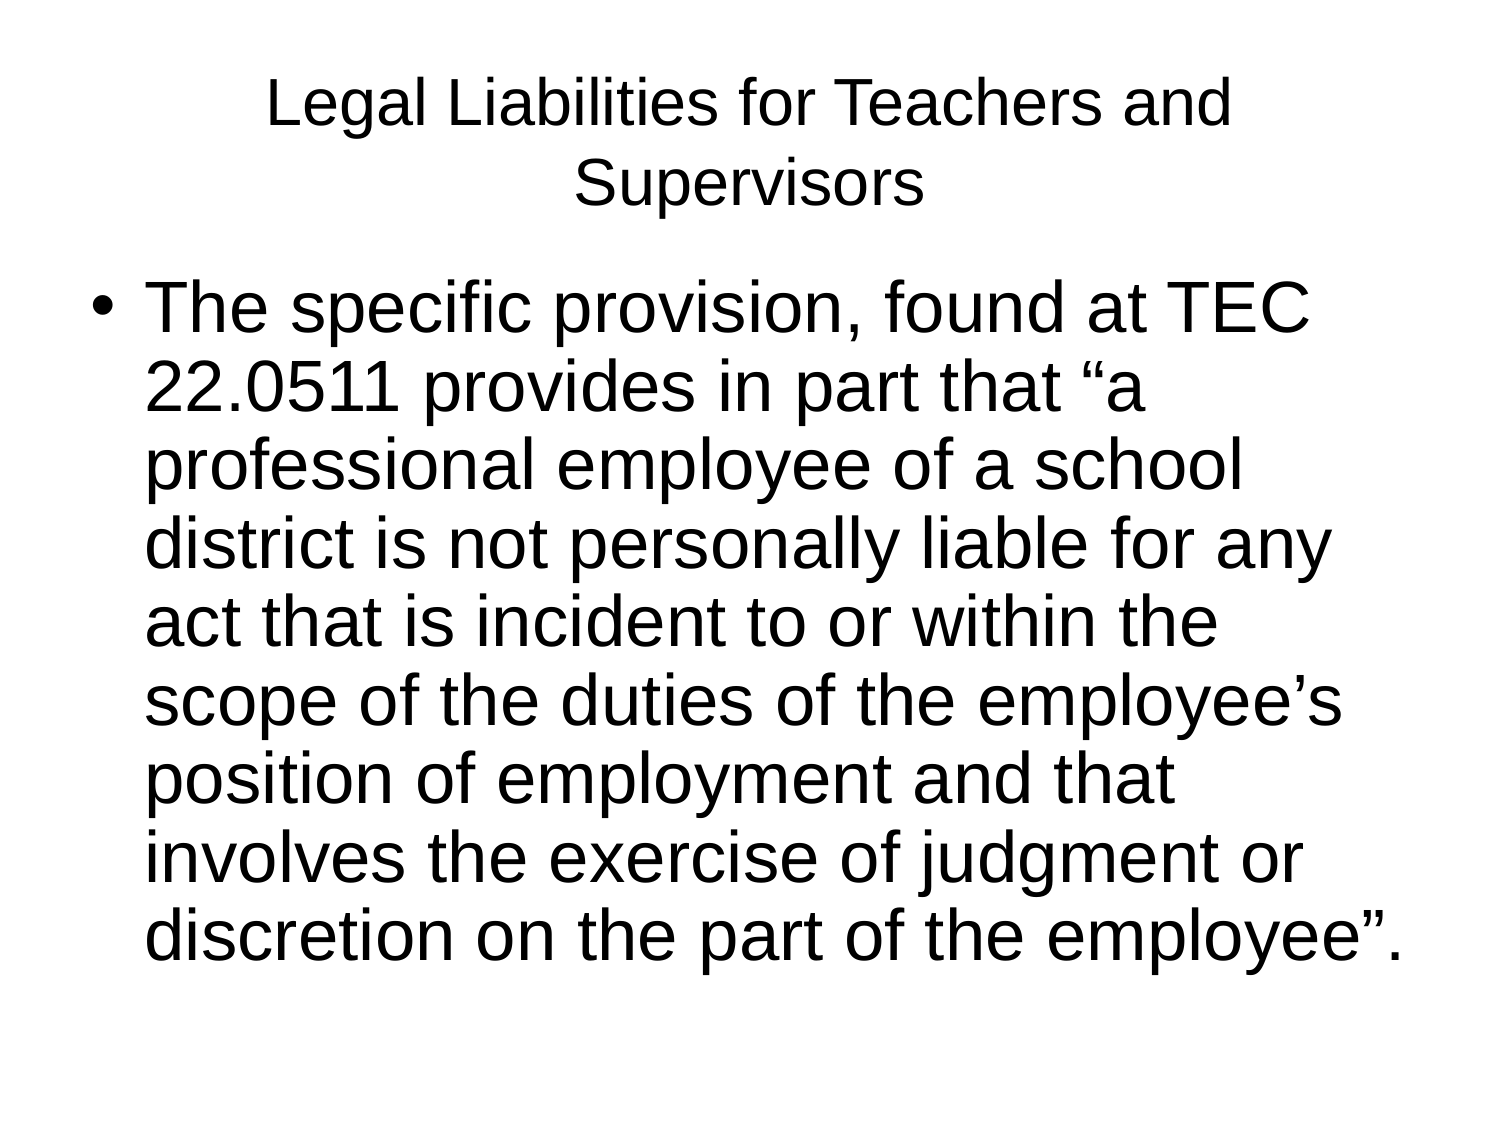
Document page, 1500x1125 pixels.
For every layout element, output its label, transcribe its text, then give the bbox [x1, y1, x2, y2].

list The specific provision, found at TEC 22.0511 provides in part that “a professional employee of a school district is not personally liable for any act that is incident to or within the scope of the duties of the employee’s position of employment and that involves the exercise of judgment or discretion on the part of the employee”. [74, 262, 1426, 1006]
title Legal Liabilities for Teachers and Supervisors [74, 44, 1426, 233]
